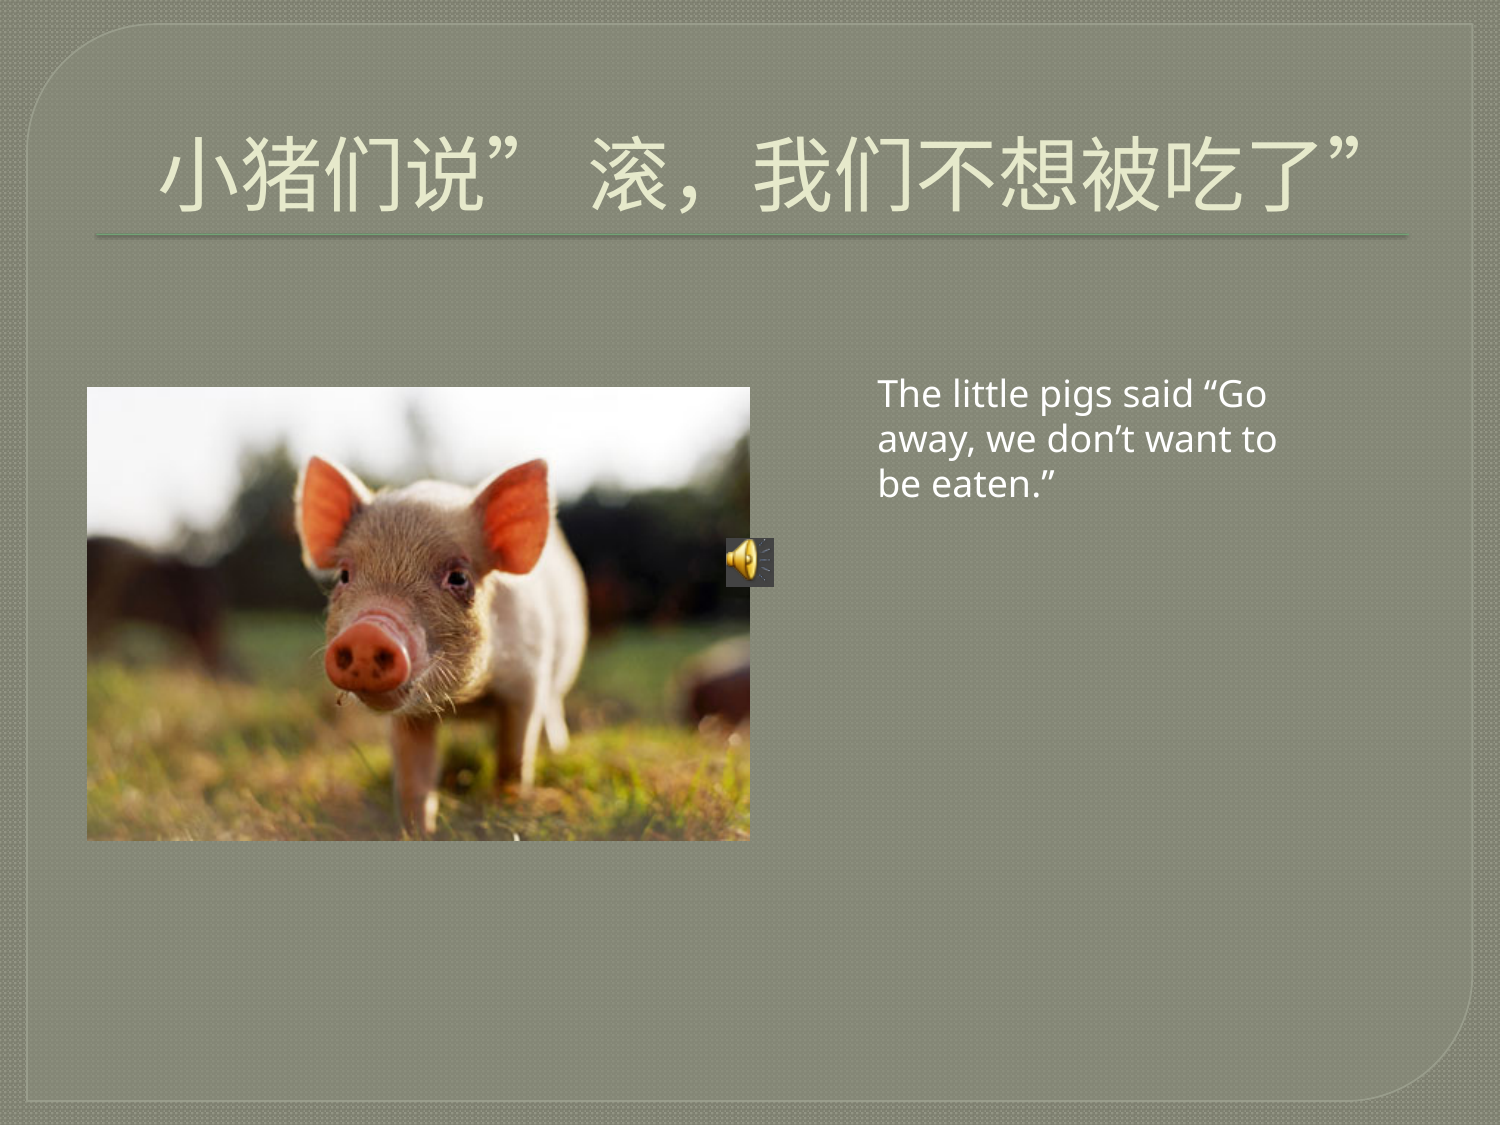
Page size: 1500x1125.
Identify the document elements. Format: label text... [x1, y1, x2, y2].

picture [724, 537, 776, 588]
text_box The little pigs said “Go away, we don’t want to be eaten.” [862, 362, 1338, 513]
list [87, 387, 751, 841]
title 小猪们说” 滚，我们不想被吃了” [75, 41, 1425, 230]
